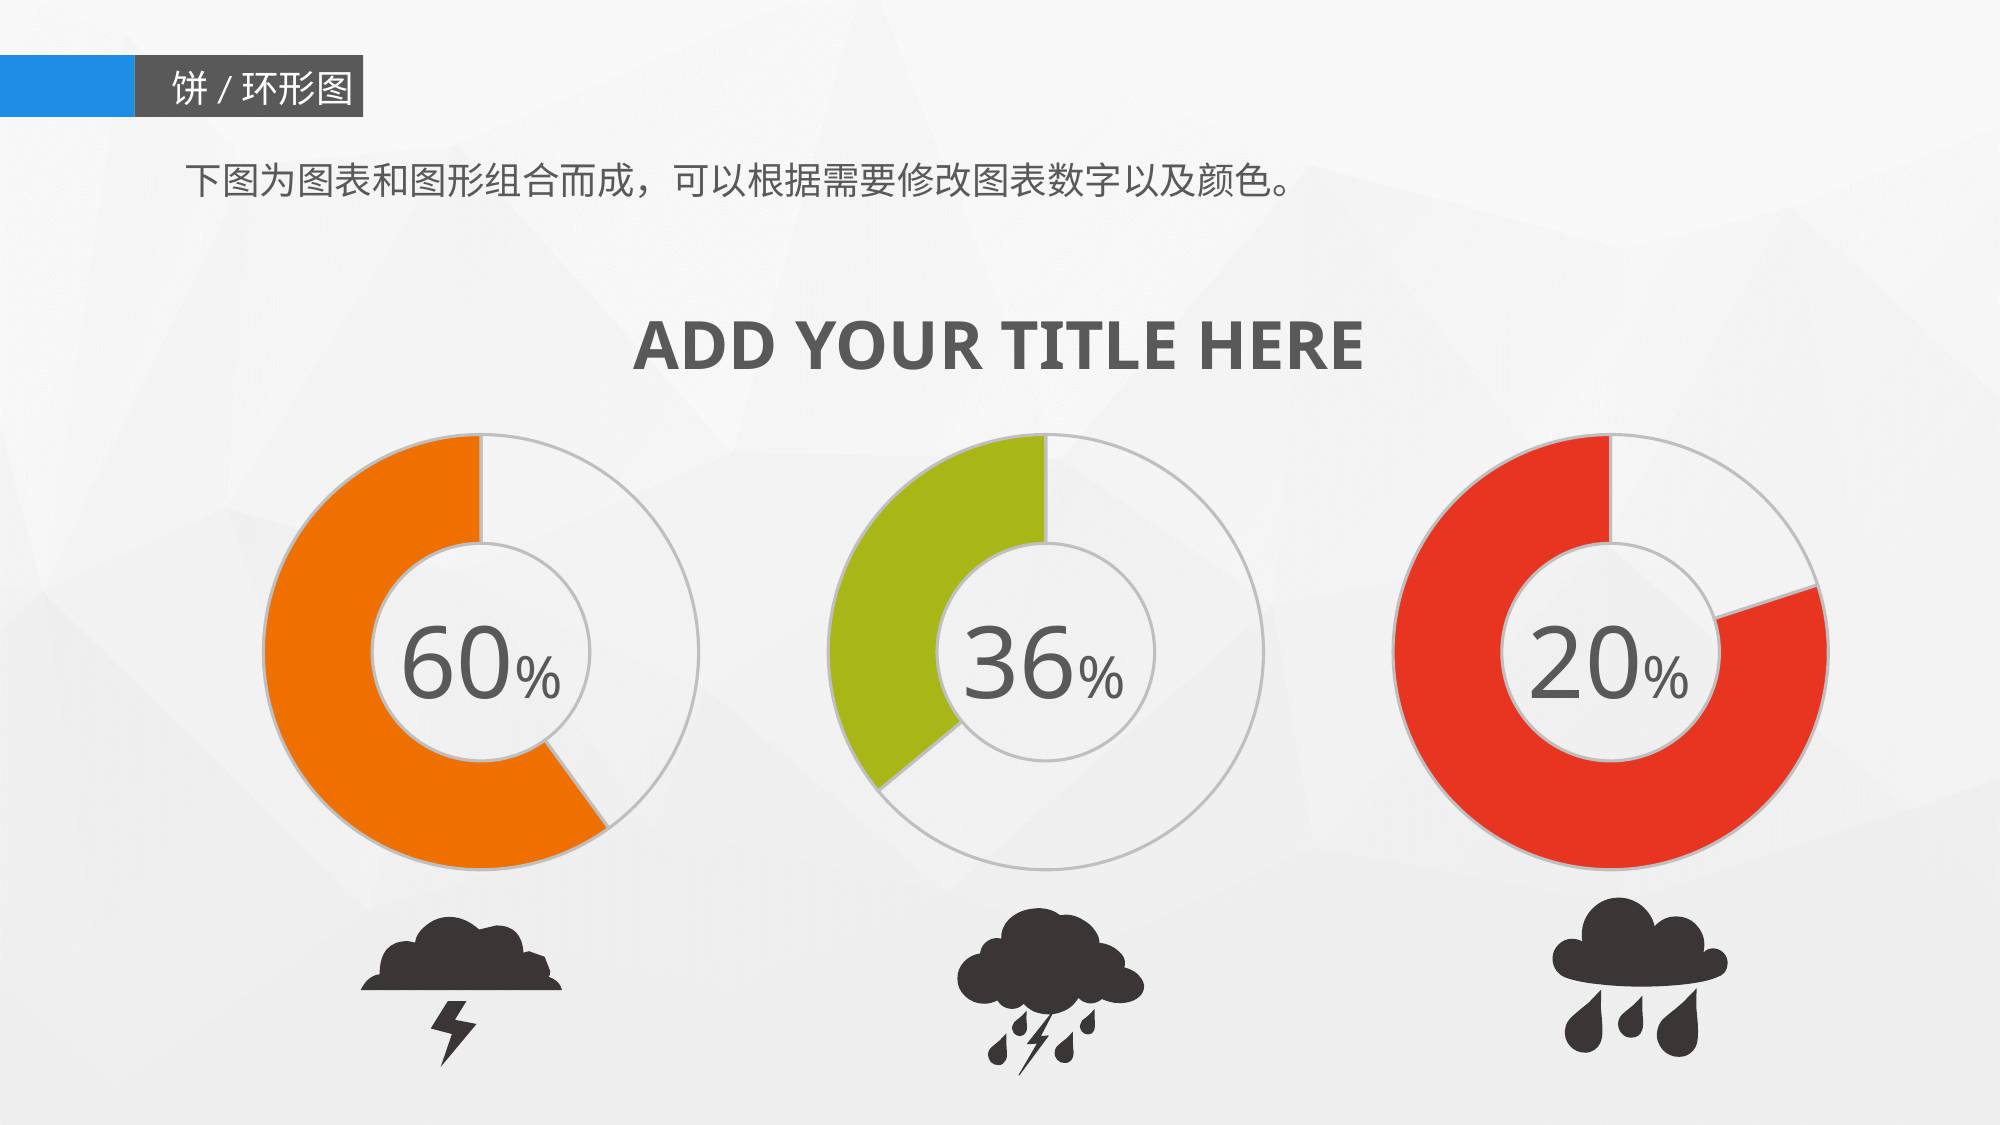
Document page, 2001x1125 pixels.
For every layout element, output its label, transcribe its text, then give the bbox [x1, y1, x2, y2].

text_box [1618, 995, 1644, 1038]
text_box [1552, 910, 1728, 987]
text_box 下图为图表和图形组合而成，可以根据需要修改图表数字以及颜色。 [169, 140, 1325, 210]
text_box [664, 428, 1228, 910]
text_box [99, 428, 664, 910]
text_box ADD YOUR TITLE HERE [618, 295, 1382, 391]
text_box [430, 1001, 477, 1067]
text_box [1656, 988, 1699, 1057]
text_box [360, 916, 562, 991]
text_box [1564, 989, 1603, 1053]
text_box [957, 910, 1145, 1076]
text_box 饼/环形图 [156, 57, 369, 117]
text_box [1228, 428, 1951, 910]
